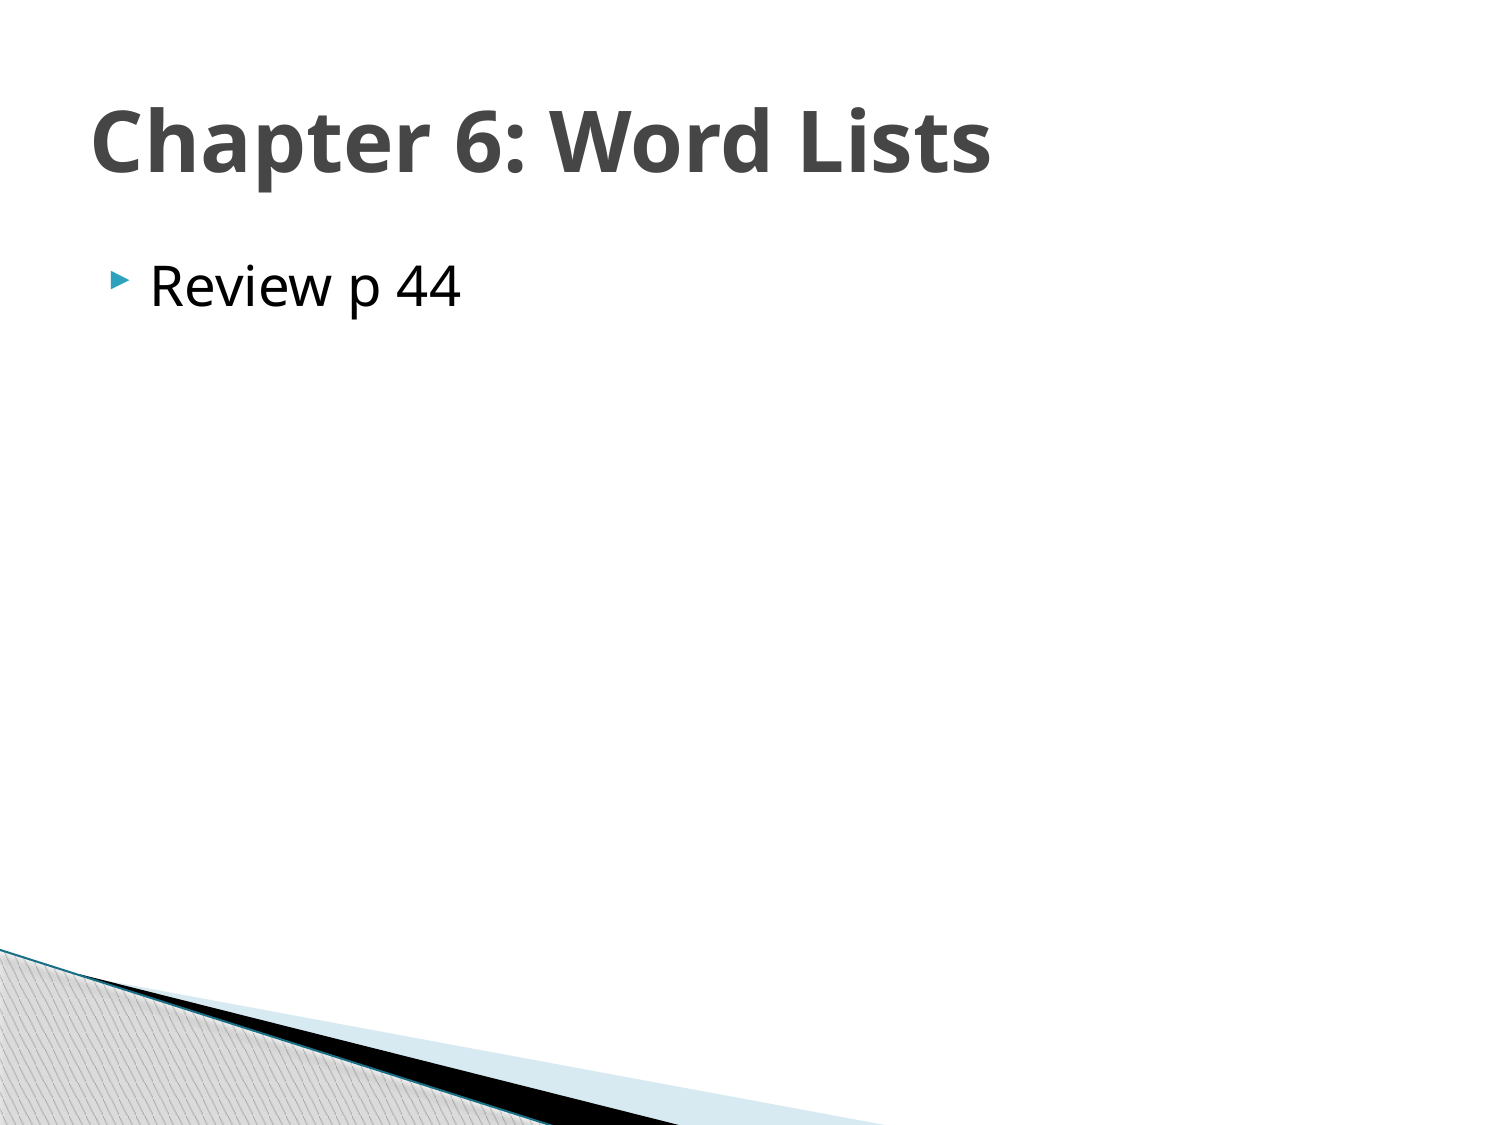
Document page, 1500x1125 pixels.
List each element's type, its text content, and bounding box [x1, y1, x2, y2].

title Chapter 6: Word Lists [75, 45, 1425, 233]
list Review p 44 [75, 243, 1425, 986]
